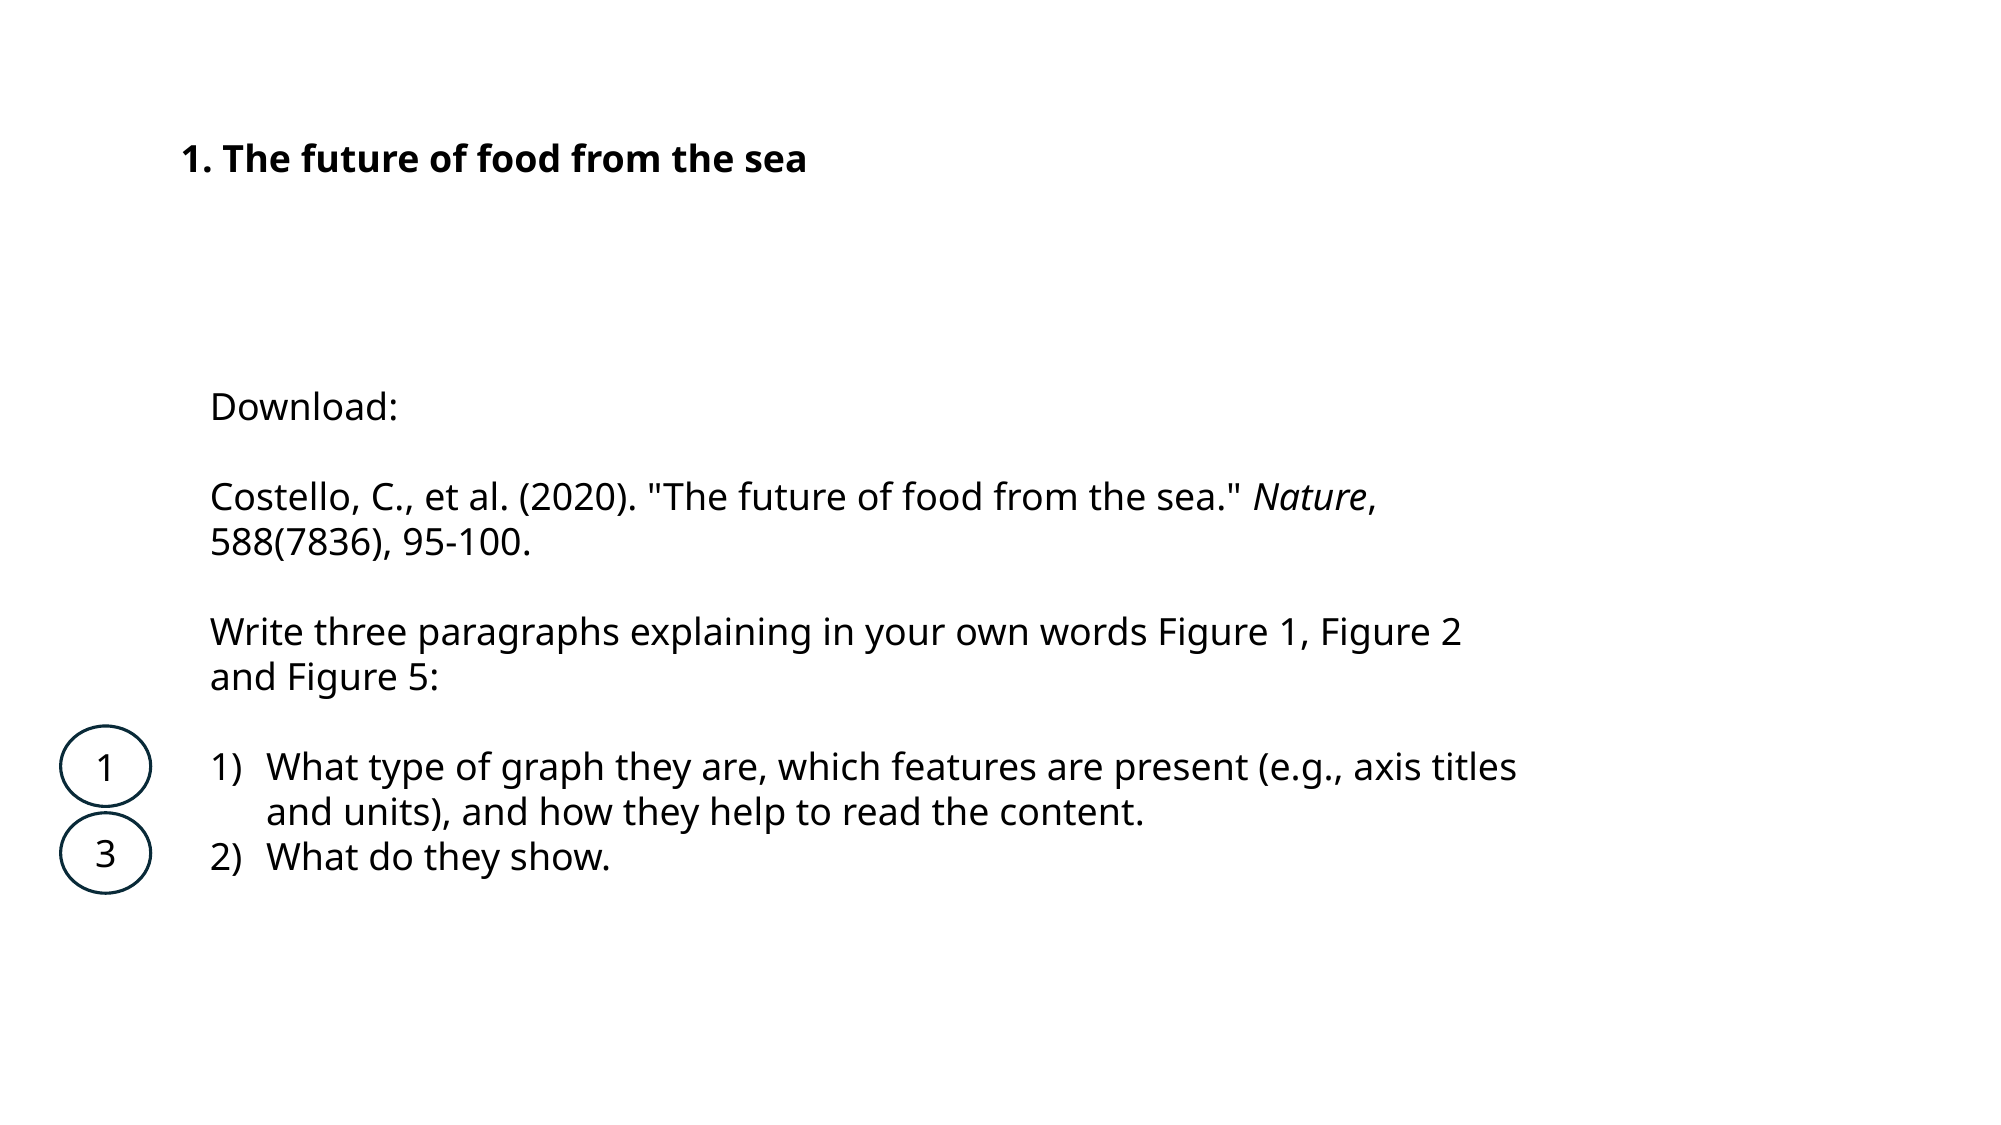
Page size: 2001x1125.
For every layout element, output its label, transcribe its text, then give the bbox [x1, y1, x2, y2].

text_box Download: Costello, C., et al. (2020). "The future of food from the sea." Nature, 588(7836), 95-100. Write three paragraphs explaining in your own words Figure 1, Figure 2 and Figure 5: What type of graph they are, which features are present (e.g., axis titles and units), and how they help to read the content. What do they show. [194, 375, 1538, 976]
text_box 1. The future of food from the sea [165, 127, 1166, 188]
text_box 3 [59, 811, 153, 895]
text_box 1 [59, 724, 153, 808]
